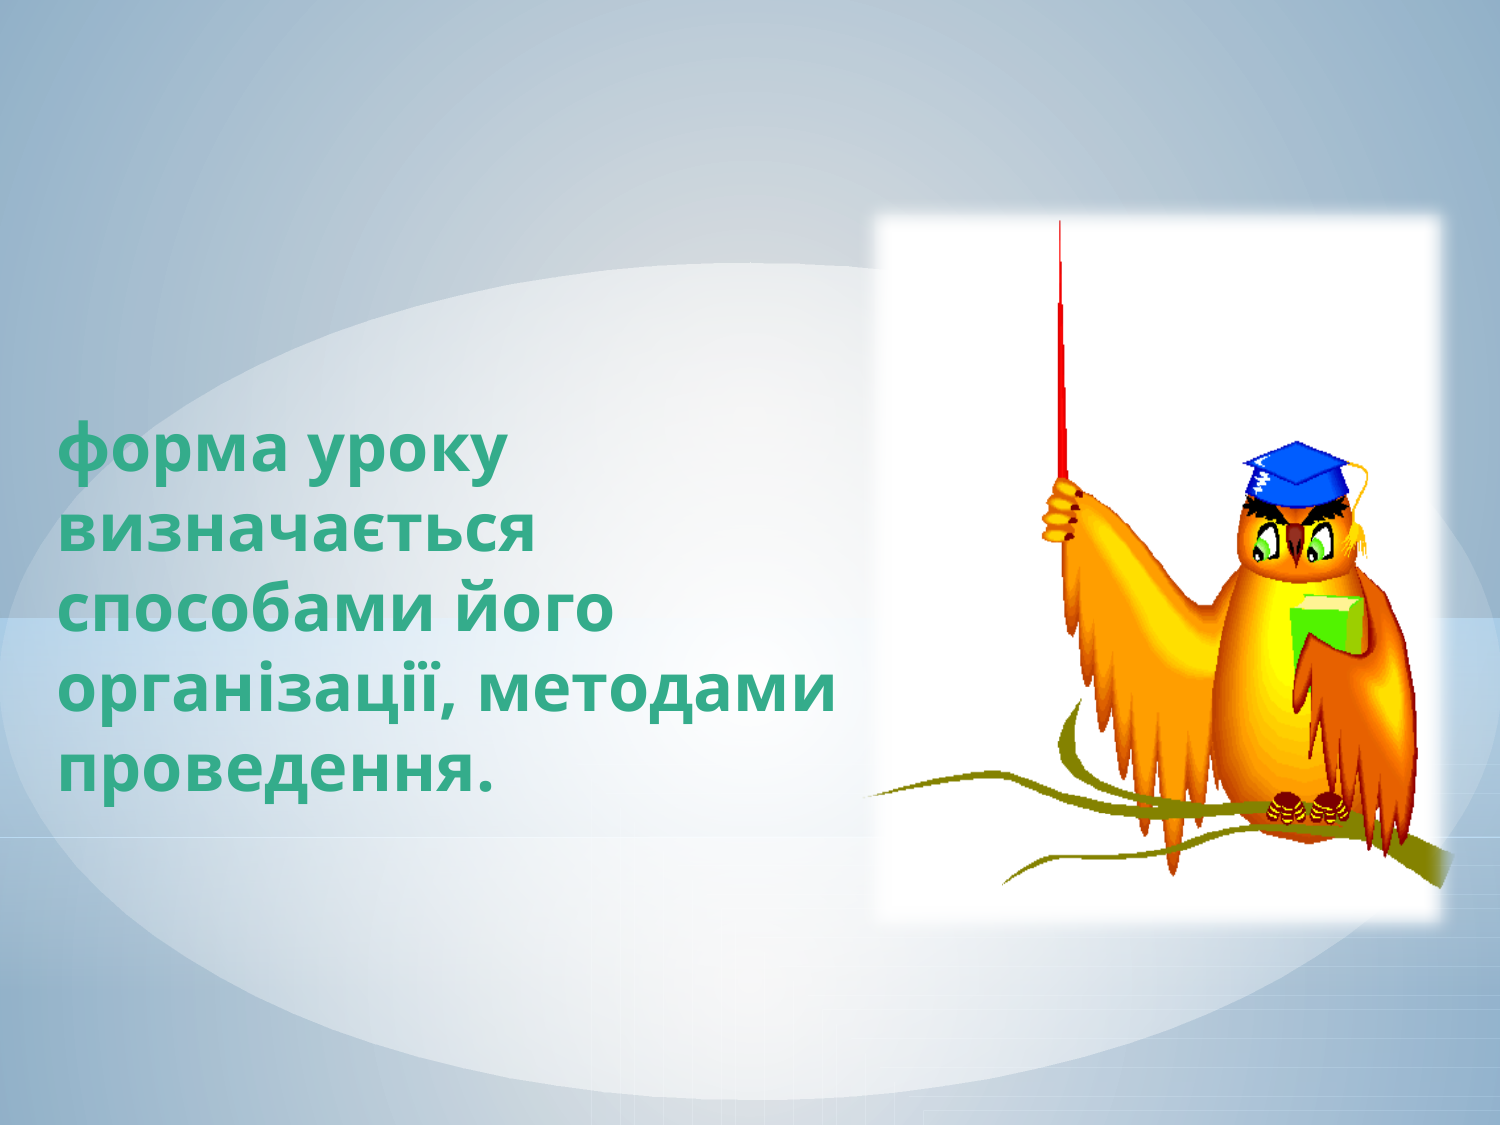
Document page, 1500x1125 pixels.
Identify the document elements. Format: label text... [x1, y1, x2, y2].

title форма уроку визначається способами його організації, методами проведення. [41, 397, 147, 764]
list [147, 231, 849, 802]
picture [856, 196, 1460, 941]
